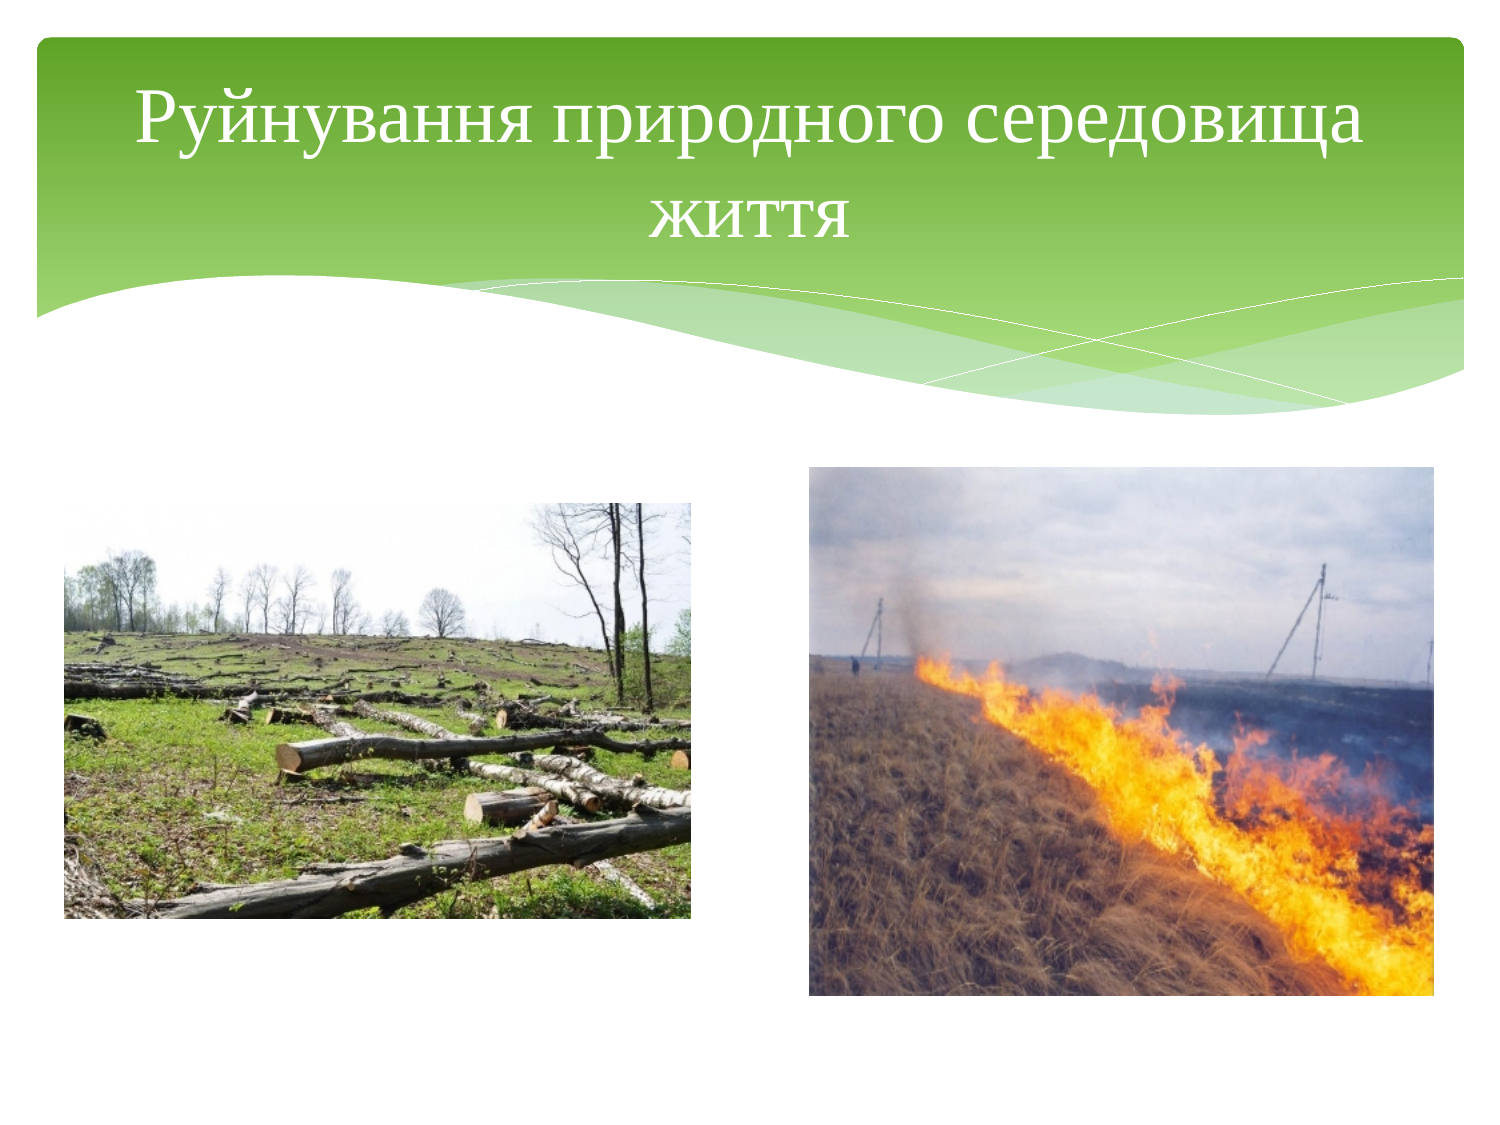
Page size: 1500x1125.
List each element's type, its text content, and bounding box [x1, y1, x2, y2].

title Руйнування природного середовища життя [75, 55, 1425, 261]
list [64, 503, 691, 919]
picture [808, 467, 1435, 996]
